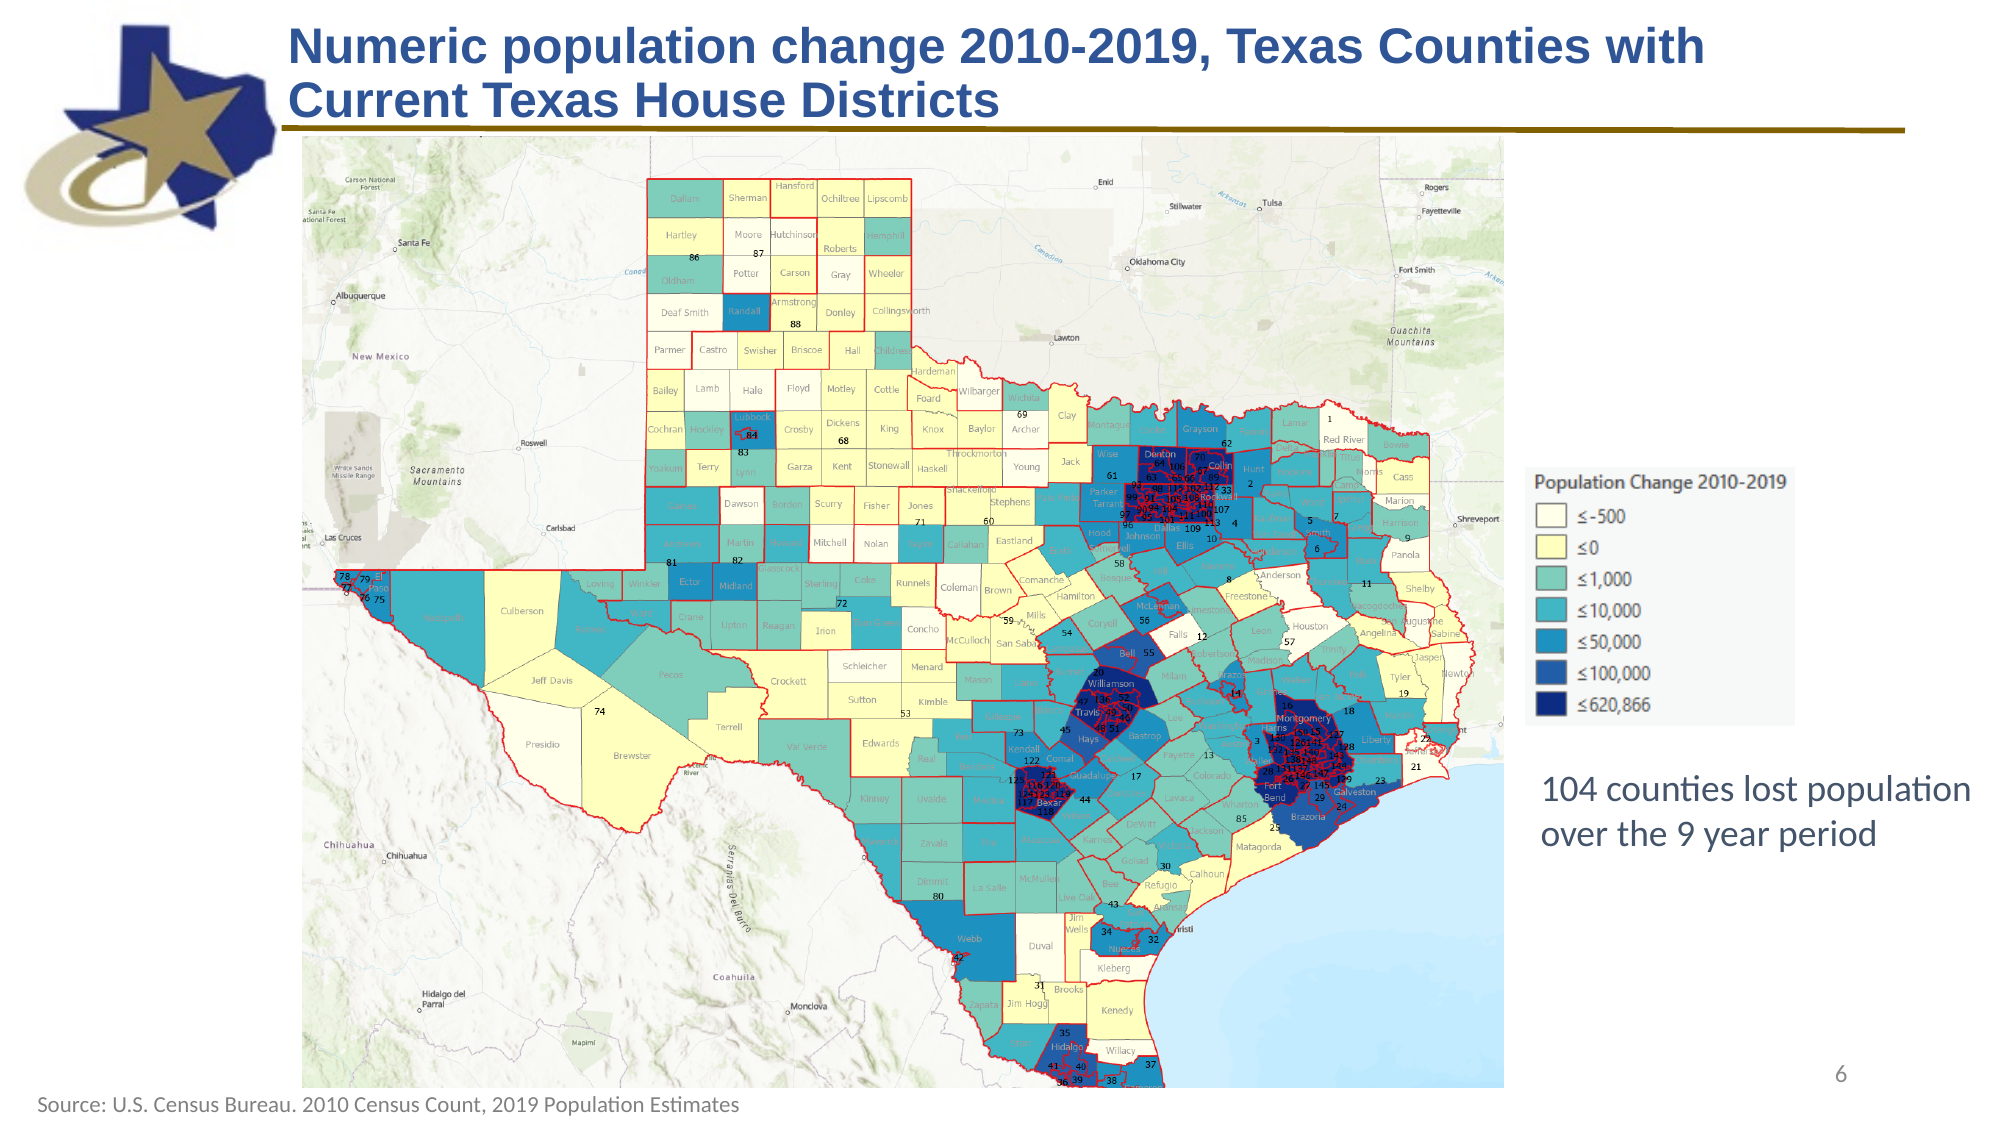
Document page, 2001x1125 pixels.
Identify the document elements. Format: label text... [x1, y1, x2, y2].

text_box 104 counties lost population over the 9 year period [1525, 756, 2000, 862]
picture [20, 0, 282, 261]
picture [302, 136, 1504, 1088]
slide_number 6 [1412, 1042, 1863, 1103]
text_box Numeric population change 2010-2019, Texas Counties with Current Texas House Districts [272, 22, 1913, 127]
text_box Source: U.S. Census Bureau. 2010 Census Count, 2019 Population Estimates [22, 1082, 1023, 1125]
picture [1525, 467, 1795, 726]
